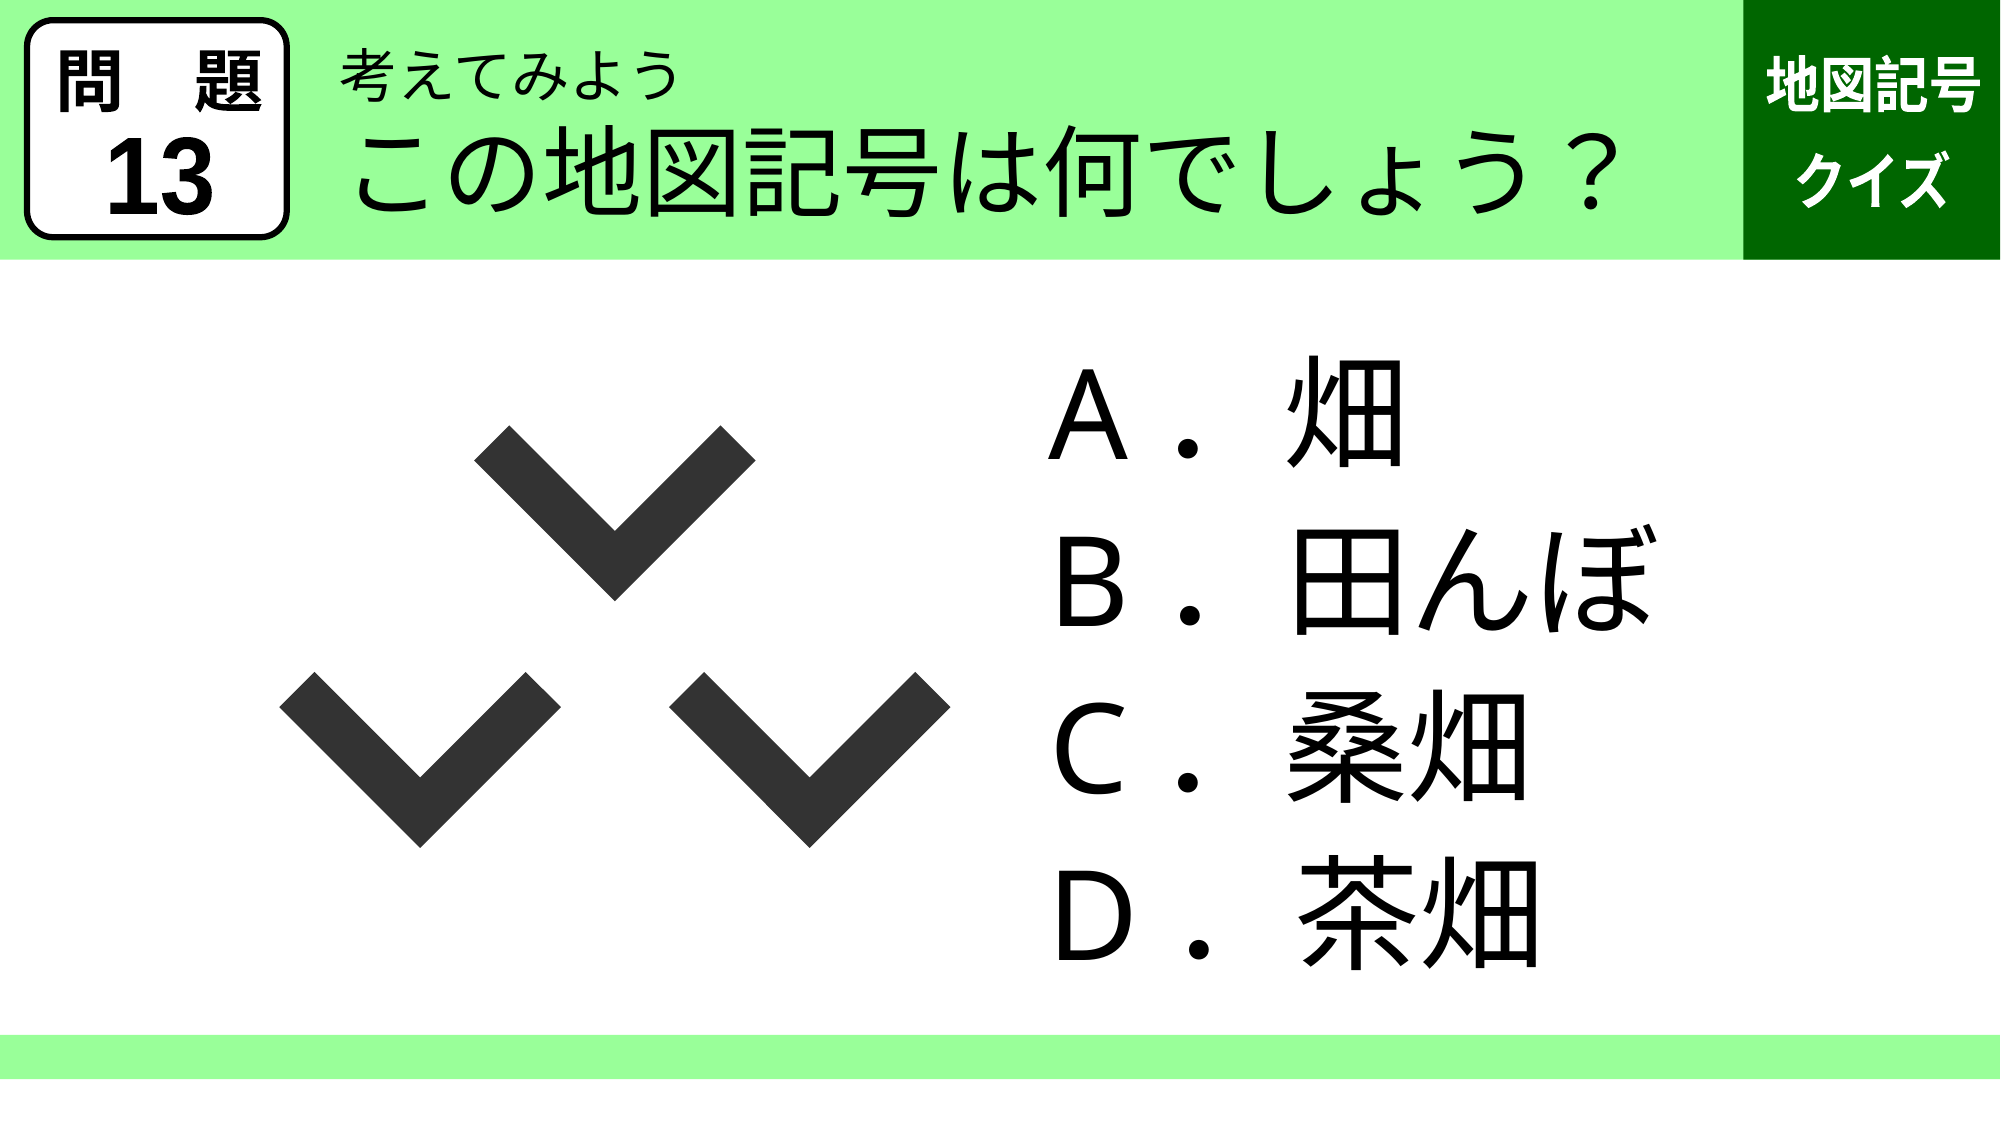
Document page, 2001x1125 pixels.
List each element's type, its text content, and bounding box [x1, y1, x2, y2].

text_box [0, 1034, 2000, 1080]
text_box A．畑 [1033, 327, 1424, 492]
text_box 考えてみよう [324, 32, 702, 117]
text_box この地図記号は何でしょう？ [327, 101, 1658, 237]
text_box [279, 424, 951, 849]
text_box B．田んぼ [1033, 494, 1675, 659]
text_box C．桑畑 [1034, 661, 1548, 826]
text_box D．茶畑 [1033, 828, 1559, 994]
